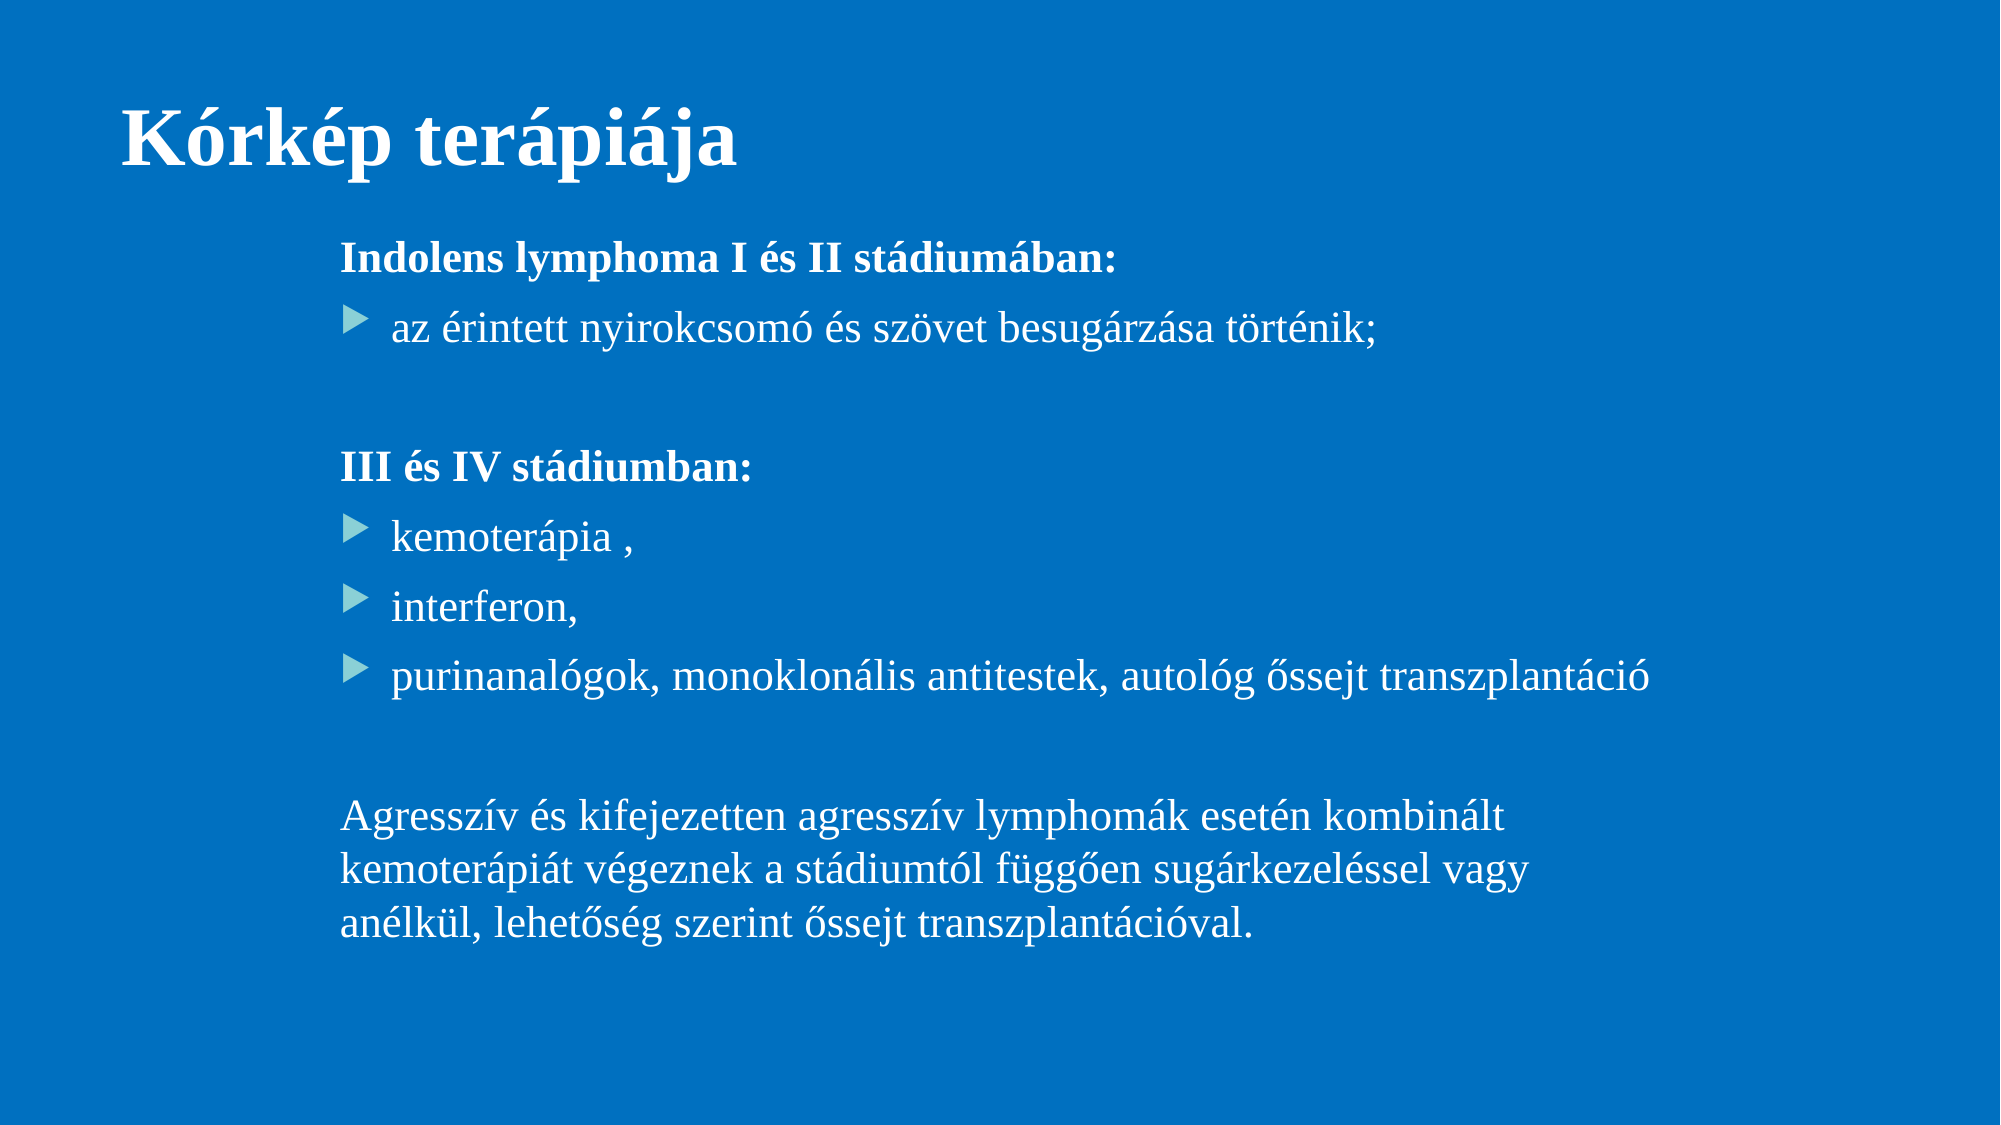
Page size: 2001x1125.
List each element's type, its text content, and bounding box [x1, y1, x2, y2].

title Kórkép terápiája [106, 74, 1649, 304]
list Indolens lymphoma I és II stádiumában: az érintett nyirokcsomó és szövet besugárzása történik; III és IV stádiumban: kemoterápia , interferon, purinanalógok, monoklonális antitestek, autológ őssejt transzplantáció Agresszív és kifejezetten agresszív lymphomák esetén kombinált kemoterápiát végeznek a stádiumtól függően sugárkezeléssel vagy anélkül, lehetőség szerint őssejt transzplantációval. [324, 219, 1675, 1005]
